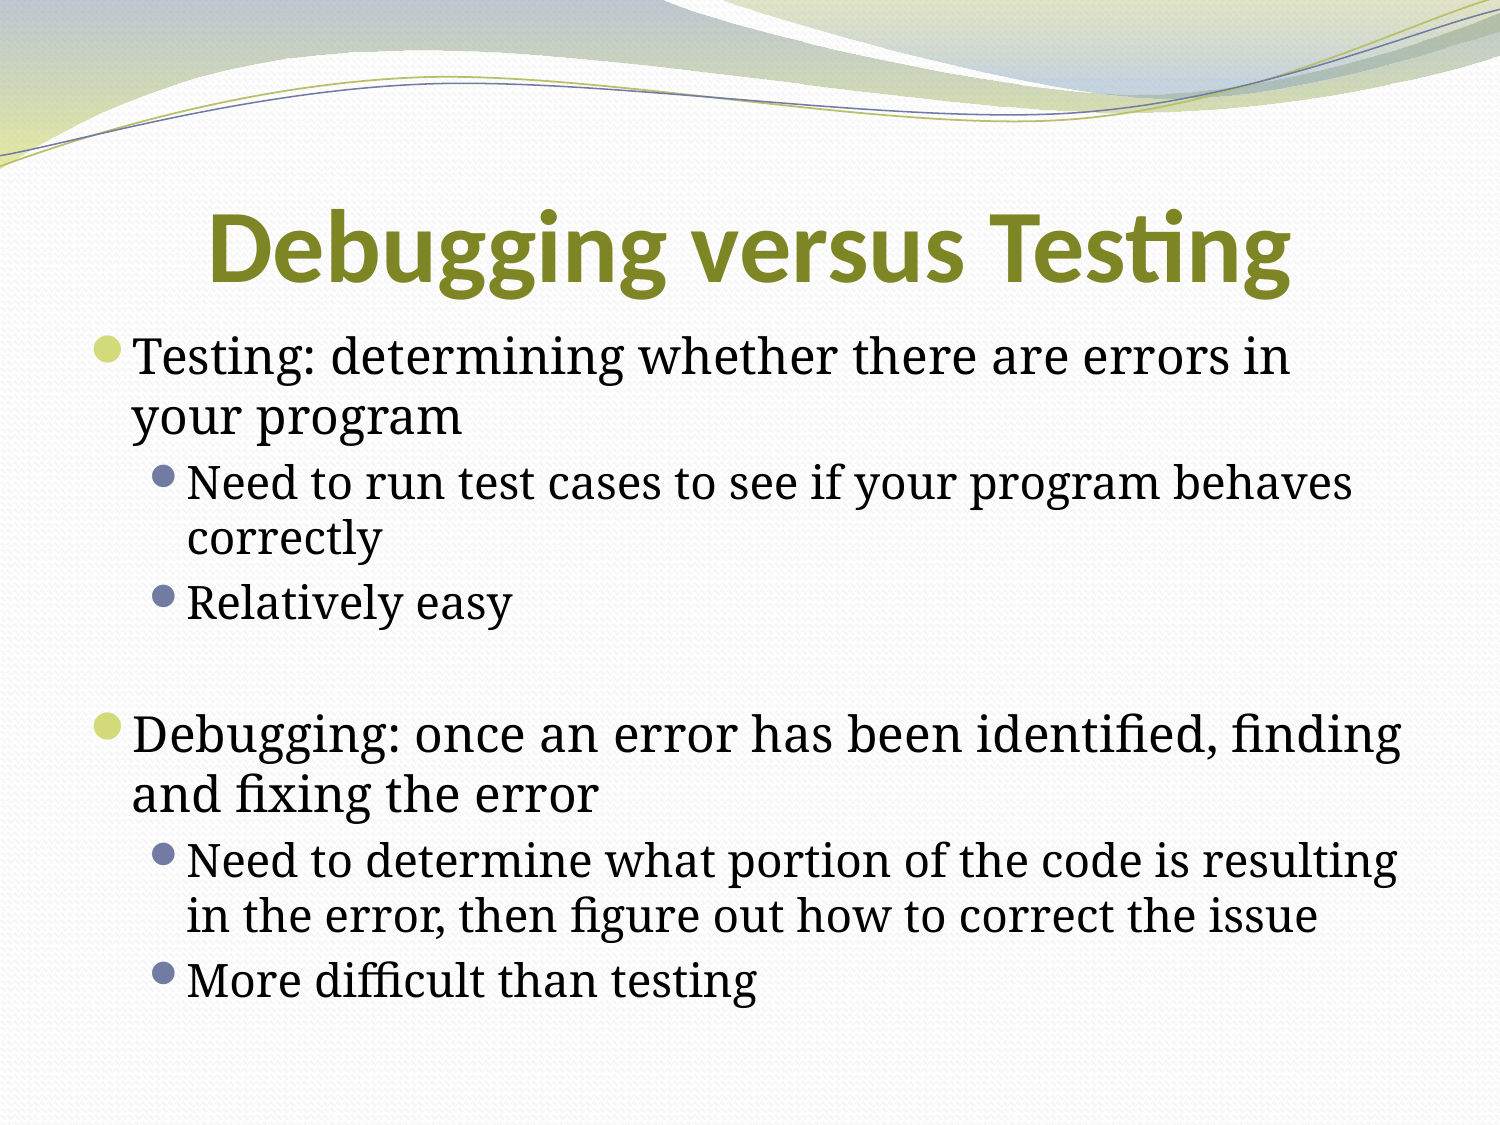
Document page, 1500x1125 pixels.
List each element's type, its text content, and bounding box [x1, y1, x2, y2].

list Testing: determining whether there are errors in your program Need to run test cases to see if your program behaves correctly Relatively easy Debugging: once an error has been identified, finding and fixing the error Need to determine what portion of the code is resulting in the error, then figure out how to correct the issue More difficult than testing [75, 317, 1425, 1038]
title Debugging versus Testing [75, 115, 1425, 303]
